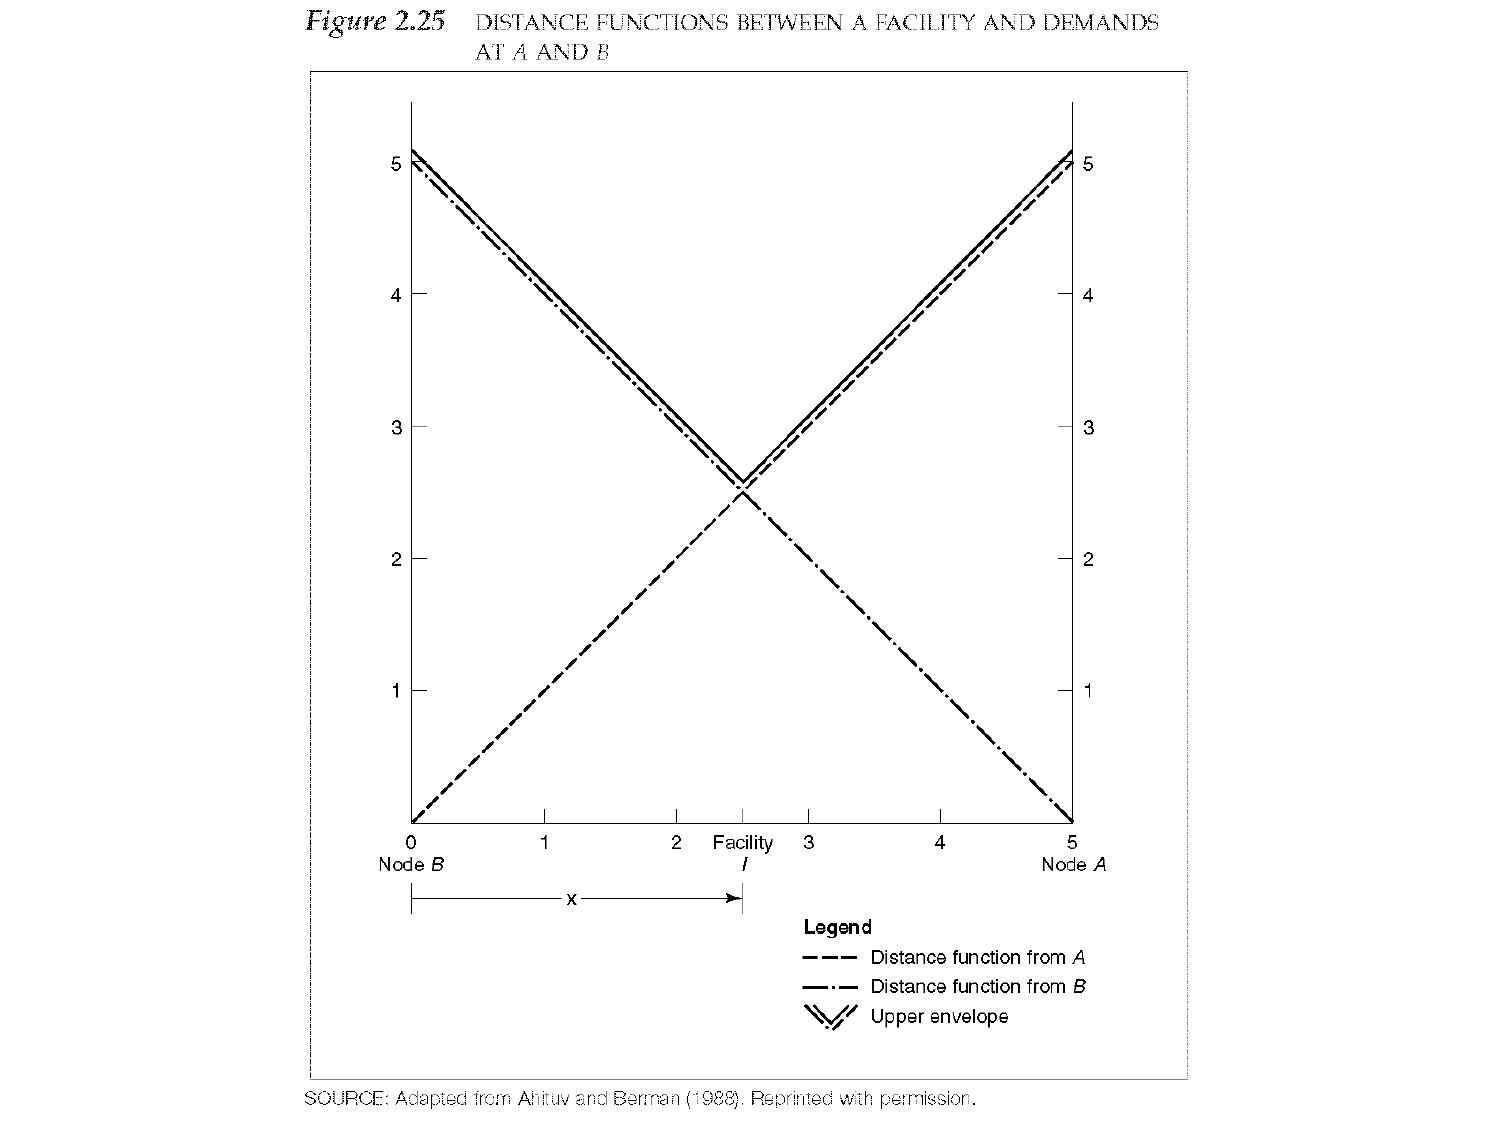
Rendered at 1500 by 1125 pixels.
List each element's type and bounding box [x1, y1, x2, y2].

picture [297, 0, 1203, 1125]
